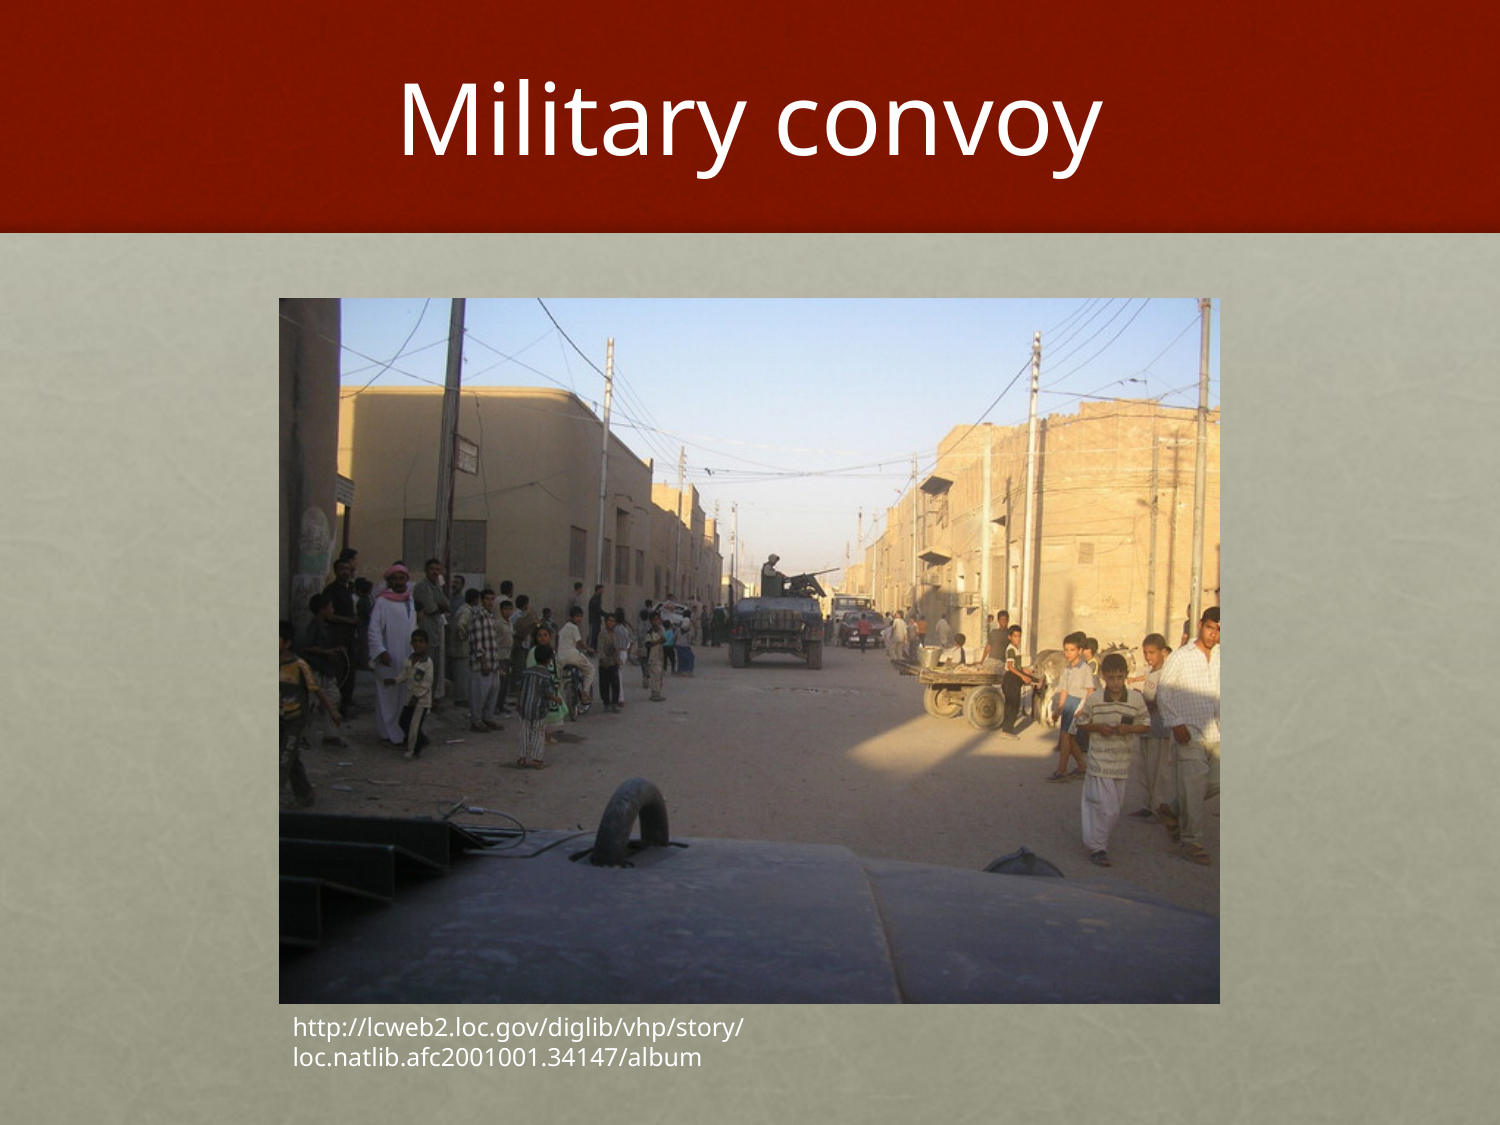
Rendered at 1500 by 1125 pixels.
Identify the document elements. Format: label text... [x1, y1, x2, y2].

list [127, 298, 1373, 1005]
title Military convoy [127, 10, 1372, 221]
text_box http://lcweb2.loc.gov/diglib/vhp/story/loc.natlib.afc2001001.34147/album [277, 1041, 1028, 1079]
picture [0, 214, 1500, 1125]
